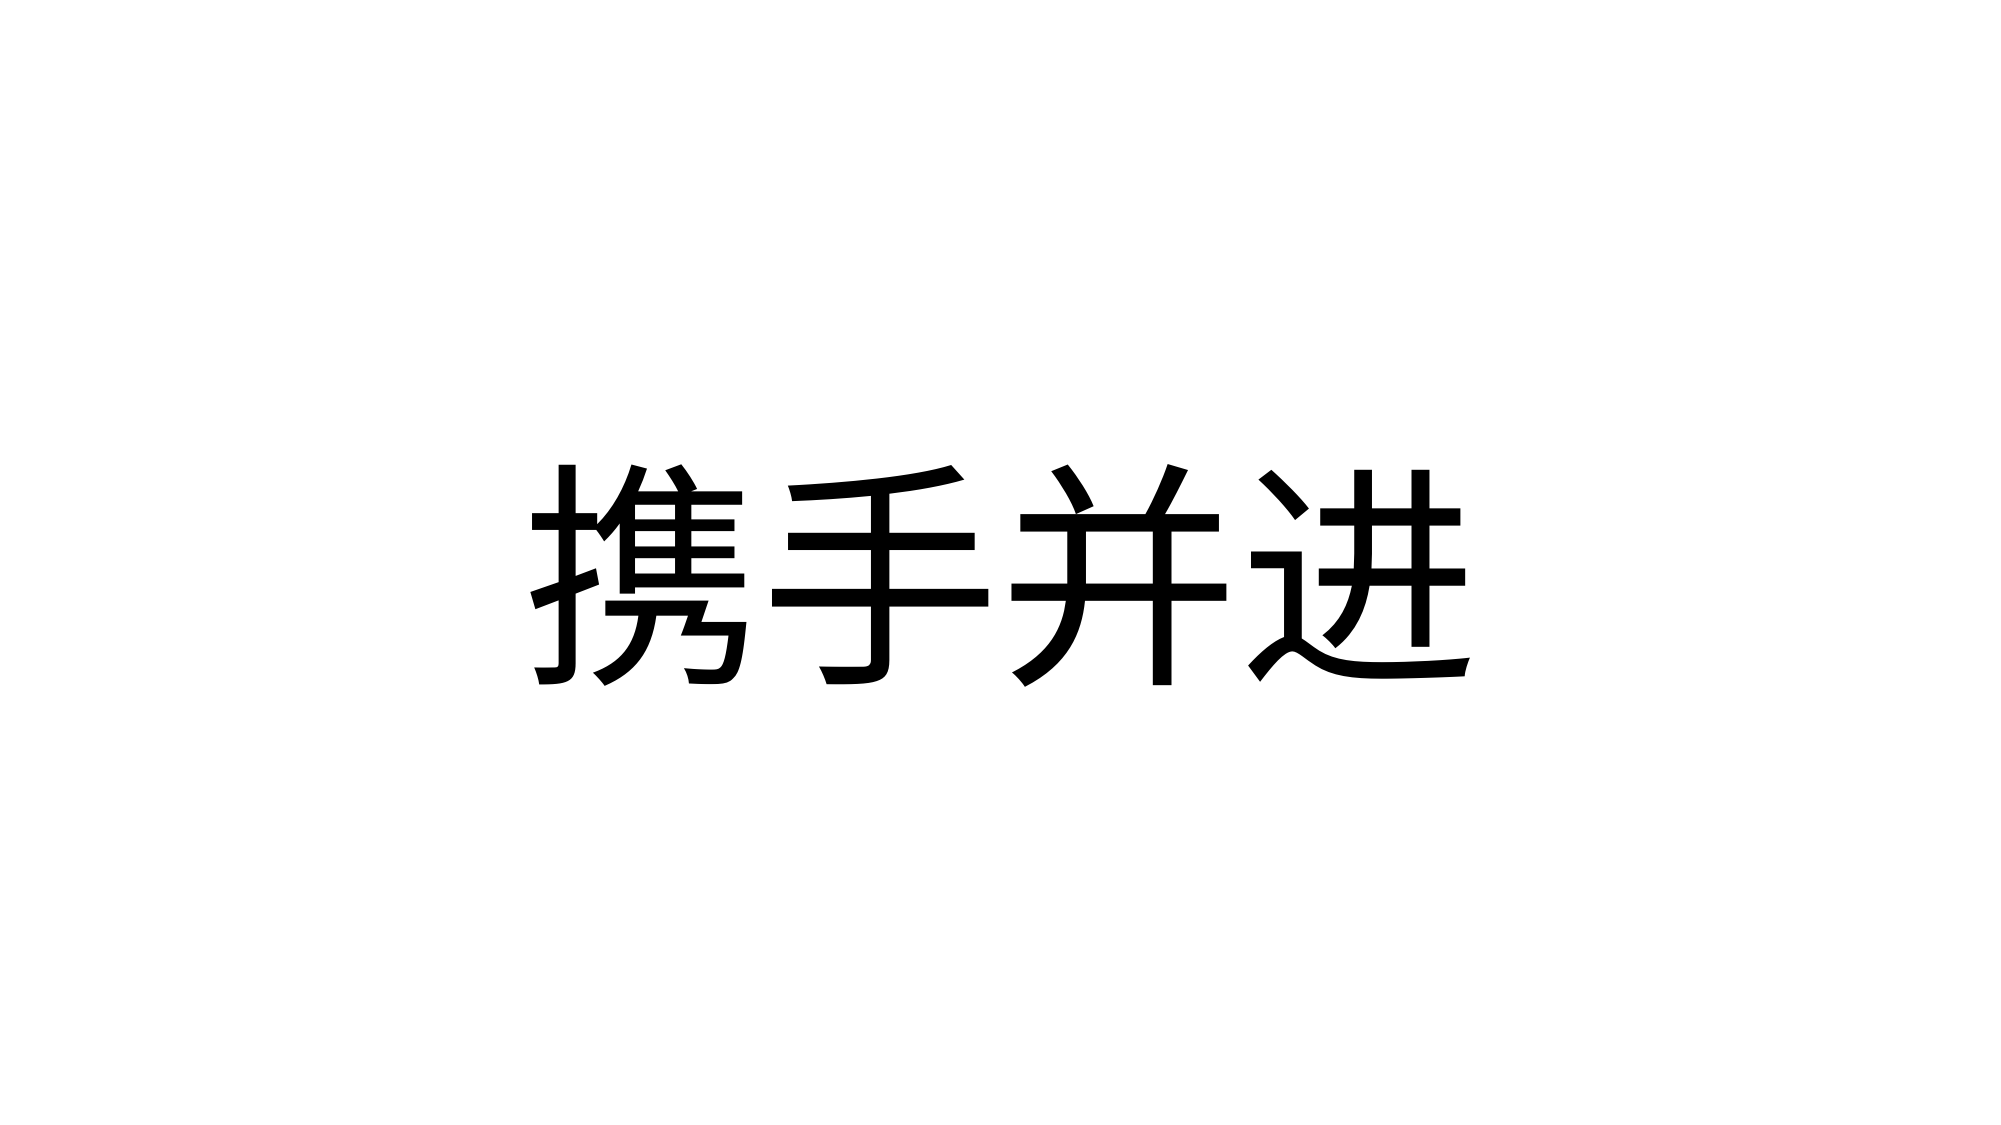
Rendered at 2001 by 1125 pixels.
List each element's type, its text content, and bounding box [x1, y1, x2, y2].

text_box 携手并进 [412, 337, 1588, 788]
